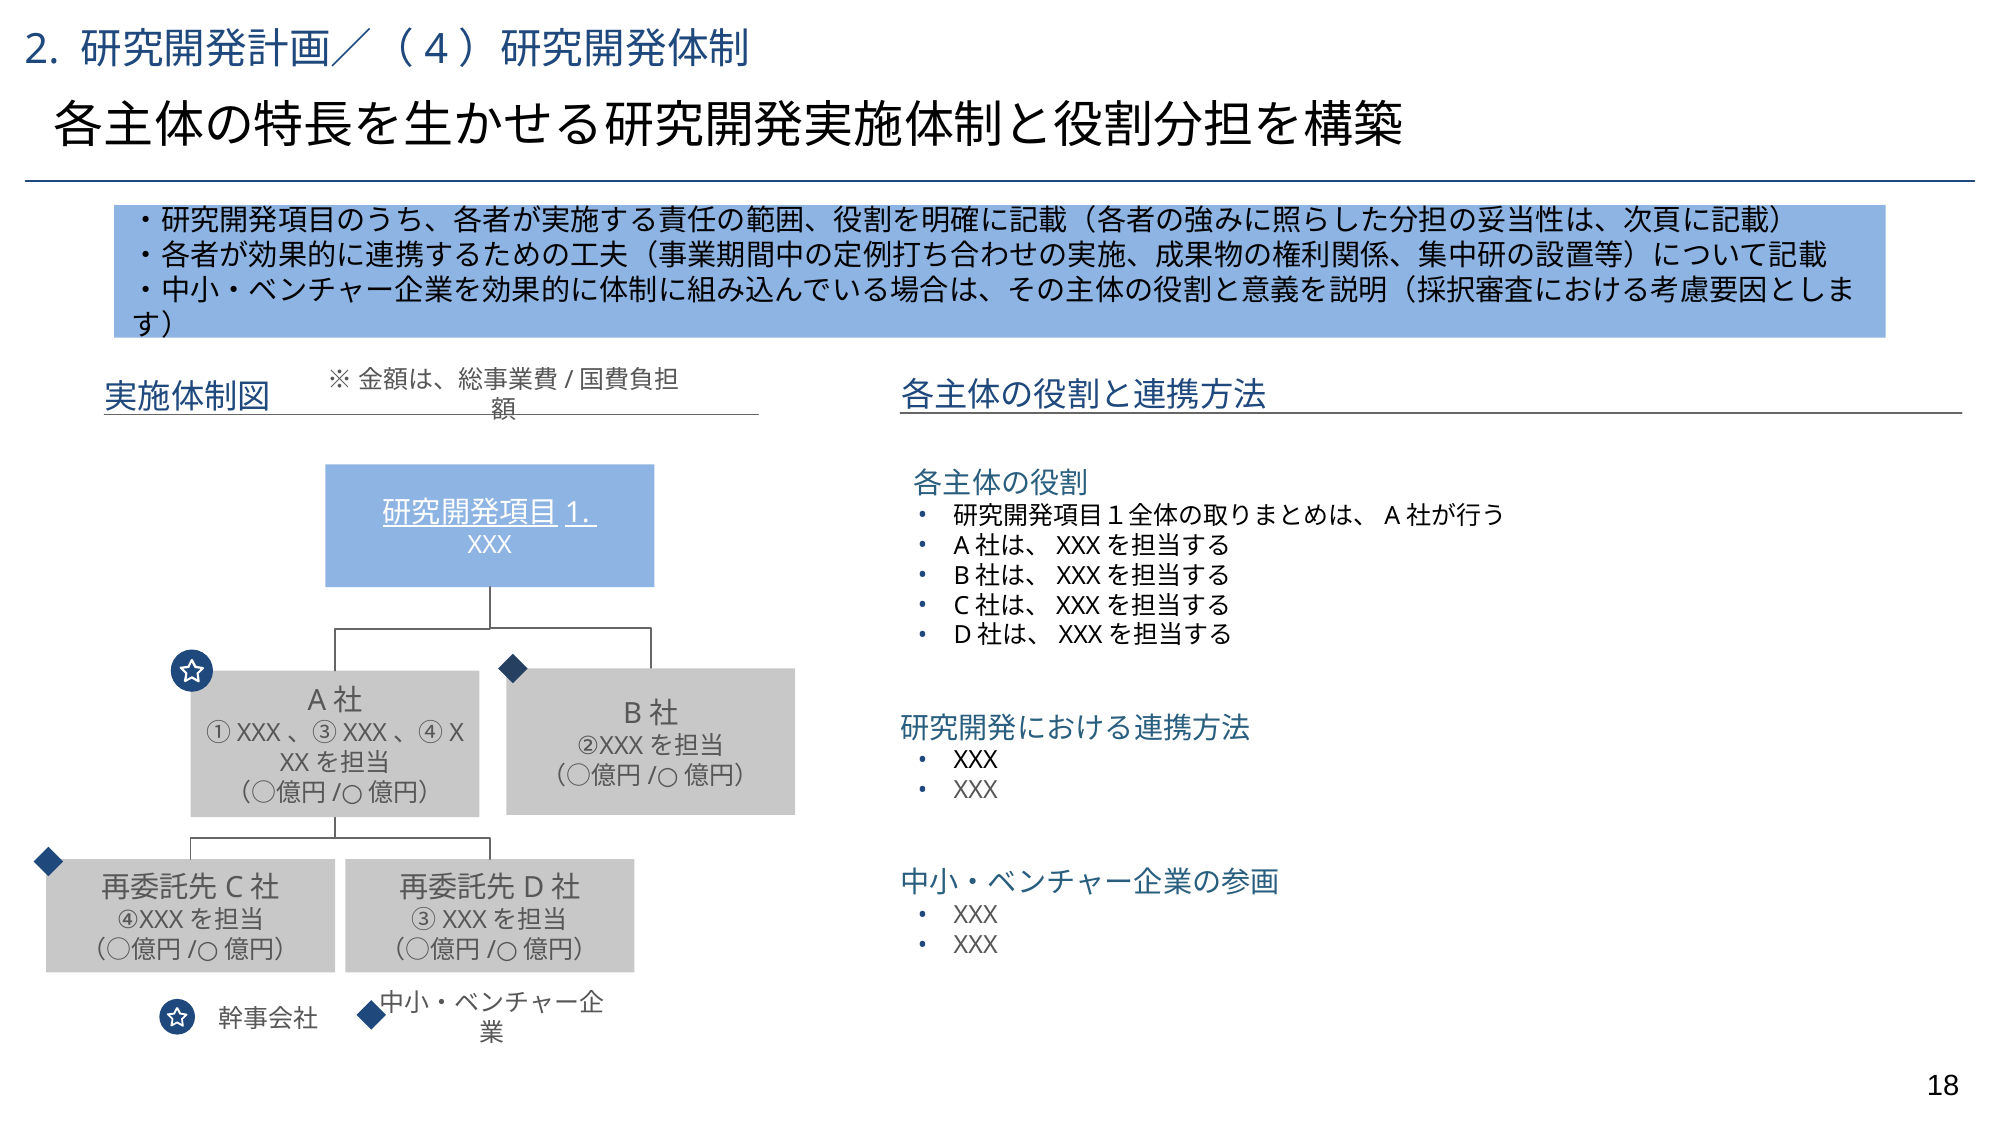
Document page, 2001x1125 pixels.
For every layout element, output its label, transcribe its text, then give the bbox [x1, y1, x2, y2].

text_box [370, 551, 455, 707]
text_box 研究開発項目1. XXX [325, 463, 655, 588]
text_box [391, 760, 434, 916]
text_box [241, 765, 285, 911]
text_box [497, 653, 529, 684]
text_box 再委託先D社 ③XXXを担当 （○億円/○億円） [345, 858, 635, 973]
text_box 2. 研究開発計画／（4）研究開発体制 [24, 28, 1818, 74]
text_box 各主体の役割 研究開発項目１全体の取りまとめは、A社が行う A社は、XXXを担当する B社は、XXXを担当する C社は、XXXを担当する D社は、XXXを担当する 研究開発における連携方法 XXX XXX 中小・ベンチャー企業の参画 XXX XXX [900, 464, 1962, 1095]
text_box [33, 846, 64, 877]
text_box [170, 649, 214, 692]
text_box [900, 358, 1962, 414]
text_box 各主体の特長を生かせる研究開発実施体制と役割分担を構築 [53, 99, 1899, 154]
text_box B社 ②XXXを担当 （○億円/○億円） [505, 668, 796, 816]
text_box A社 ①XXX、③XXX、④XXXを担当 （○億円/○億円） [190, 670, 480, 818]
text_box ・研究開発項目のうち、各者が実施する責任の範囲、役割を明確に記載（各者の強みに照らした分担の妥当性は、次頁に記載） ・各者が効果的に連携するための工夫（事業期間中の定例打ち合わせの実施、成果物の権利関係、集中研の設置等）について記載 ・中小・ベンチャー企業を効果的に体制に組み込んでいる場合は、その主体の役割と意義を説明（採択審査における考慮要因とします） [114, 205, 1886, 338]
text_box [159, 998, 356, 1035]
text_box ※金額は、総事業費/国費負担額 [299, 415, 708, 420]
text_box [356, 990, 624, 1043]
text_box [104, 367, 759, 415]
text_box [529, 547, 612, 709]
text_box 再委託先C社 ④XXXを担当 （○億円/○億円） [45, 858, 336, 973]
